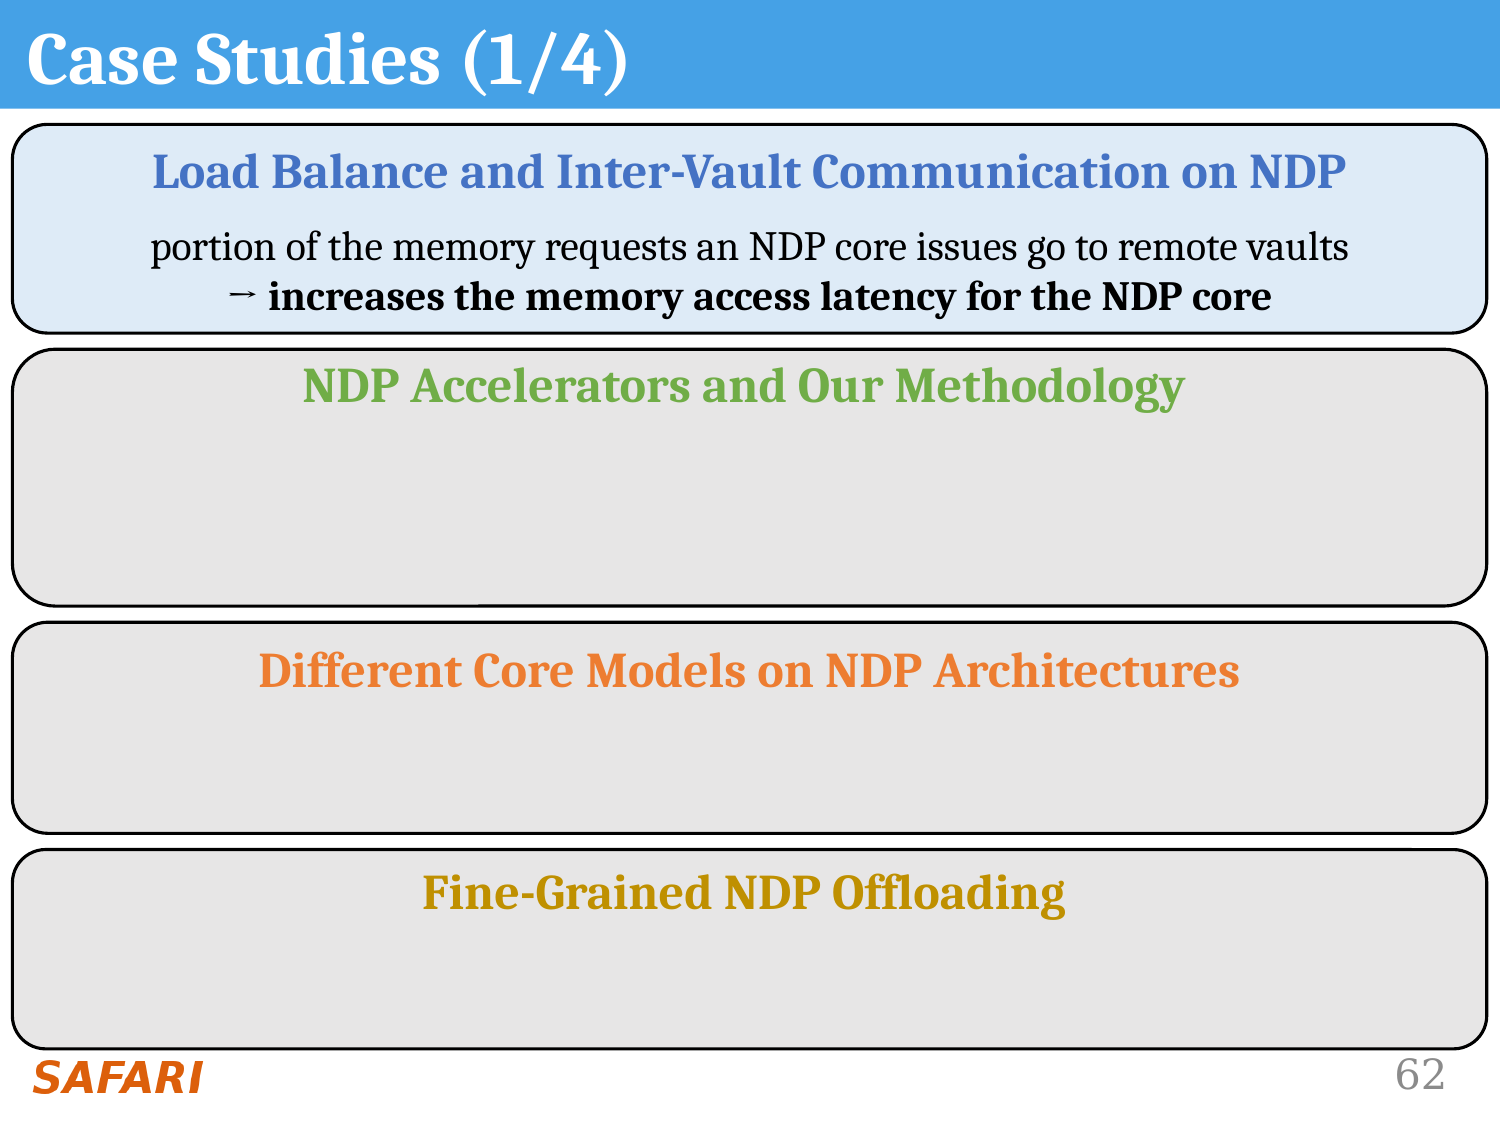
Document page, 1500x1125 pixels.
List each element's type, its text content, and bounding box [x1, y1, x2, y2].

text_box NDP Accelerators and Our Methodology NDP accelerator is faster than compute-centric accelerator for Class 1a and 1b applications; slower for Class 2c \→ key observations hold for other NDP architectures [11, 348, 1488, 608]
text_box Different Core Models on NDP Architectures using in-order cores limits performance of some applications → static instruction scheduling cannot exploit memory parallelism [11, 621, 1488, 835]
text_box 62 [1299, 1042, 1463, 1103]
title Case Studies (1/4) [12, 12, 1487, 134]
picture [31, 1051, 209, 1104]
text_box Load Balance and Inter-Vault Communication on NDP portion of the memory requests an NDP core issues go to remote vaults → increases the memory access latency for the NDP core [11, 123, 1488, 335]
text_box Fine-Grained NDP Offloading few basic blocks are responsible for most of LLC misses → offloading such basic blocks to NDP are enough to improve performance [11, 848, 1488, 1050]
